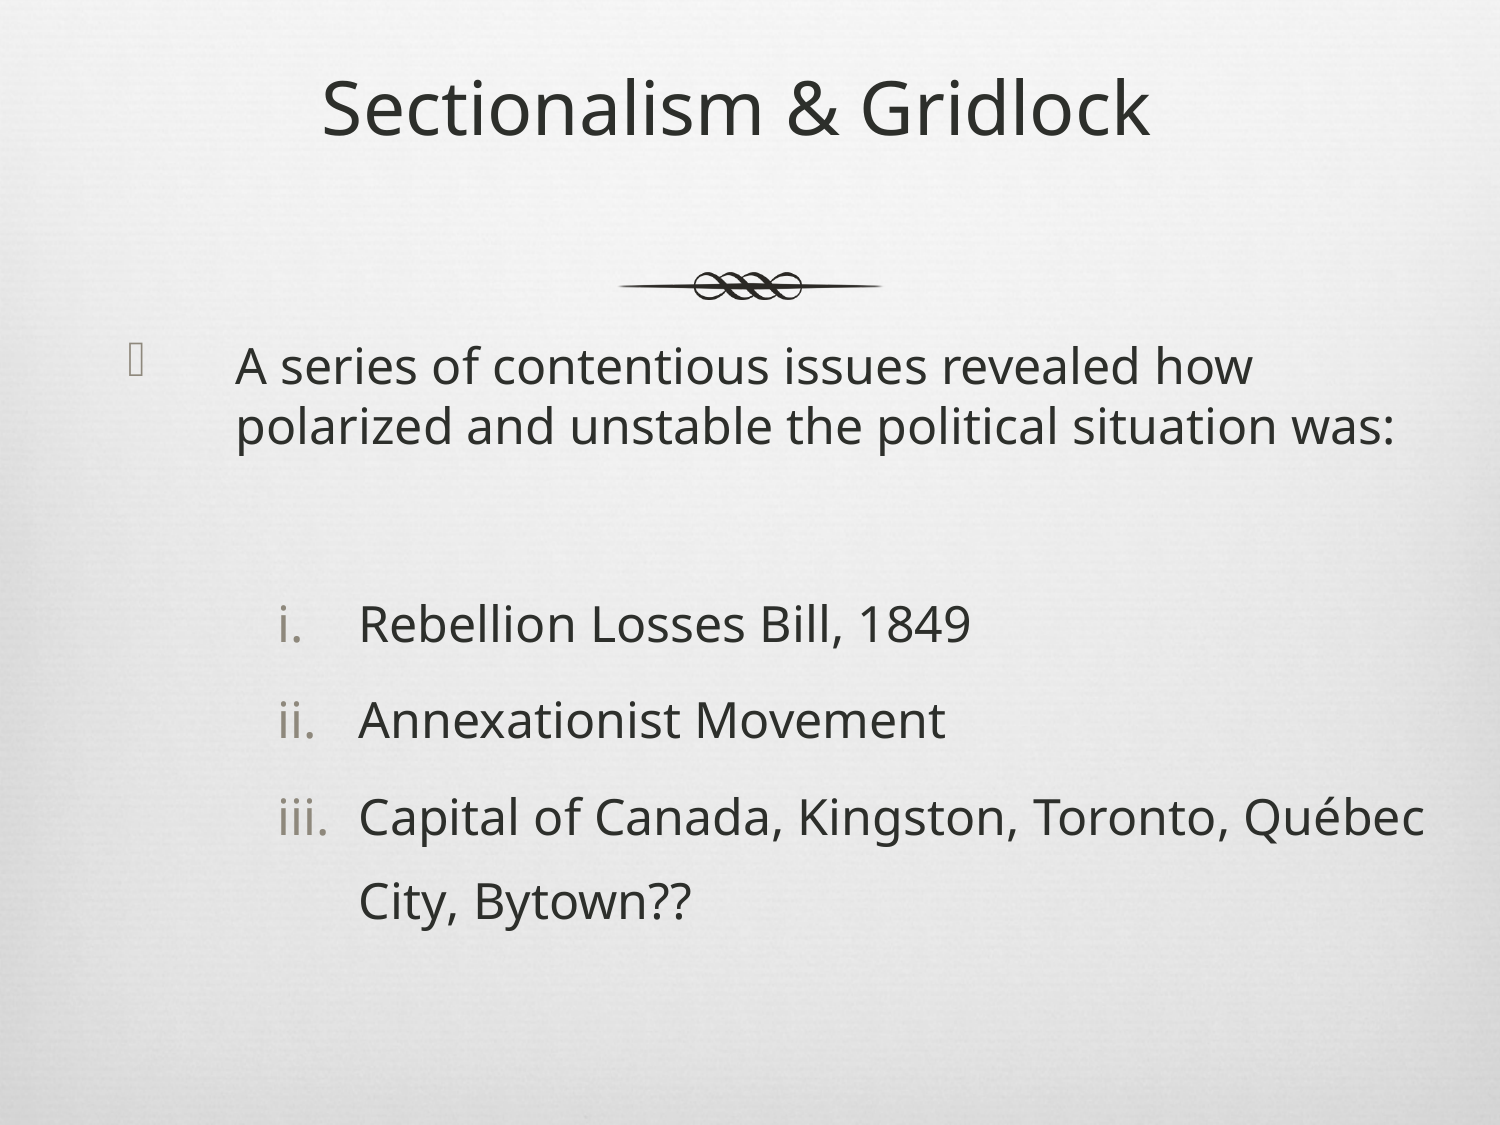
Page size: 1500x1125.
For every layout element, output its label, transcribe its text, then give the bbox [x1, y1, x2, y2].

list A series of contentious issues revealed how polarized and unstable the political situation was: Rebellion Losses Bill, 1849 Annexationist Movement Capital of Canada, Kingston, Toronto, Québec City, Bytown?? [112, 224, 1466, 1051]
title Sectionalism & Gridlock [120, 67, 1354, 143]
